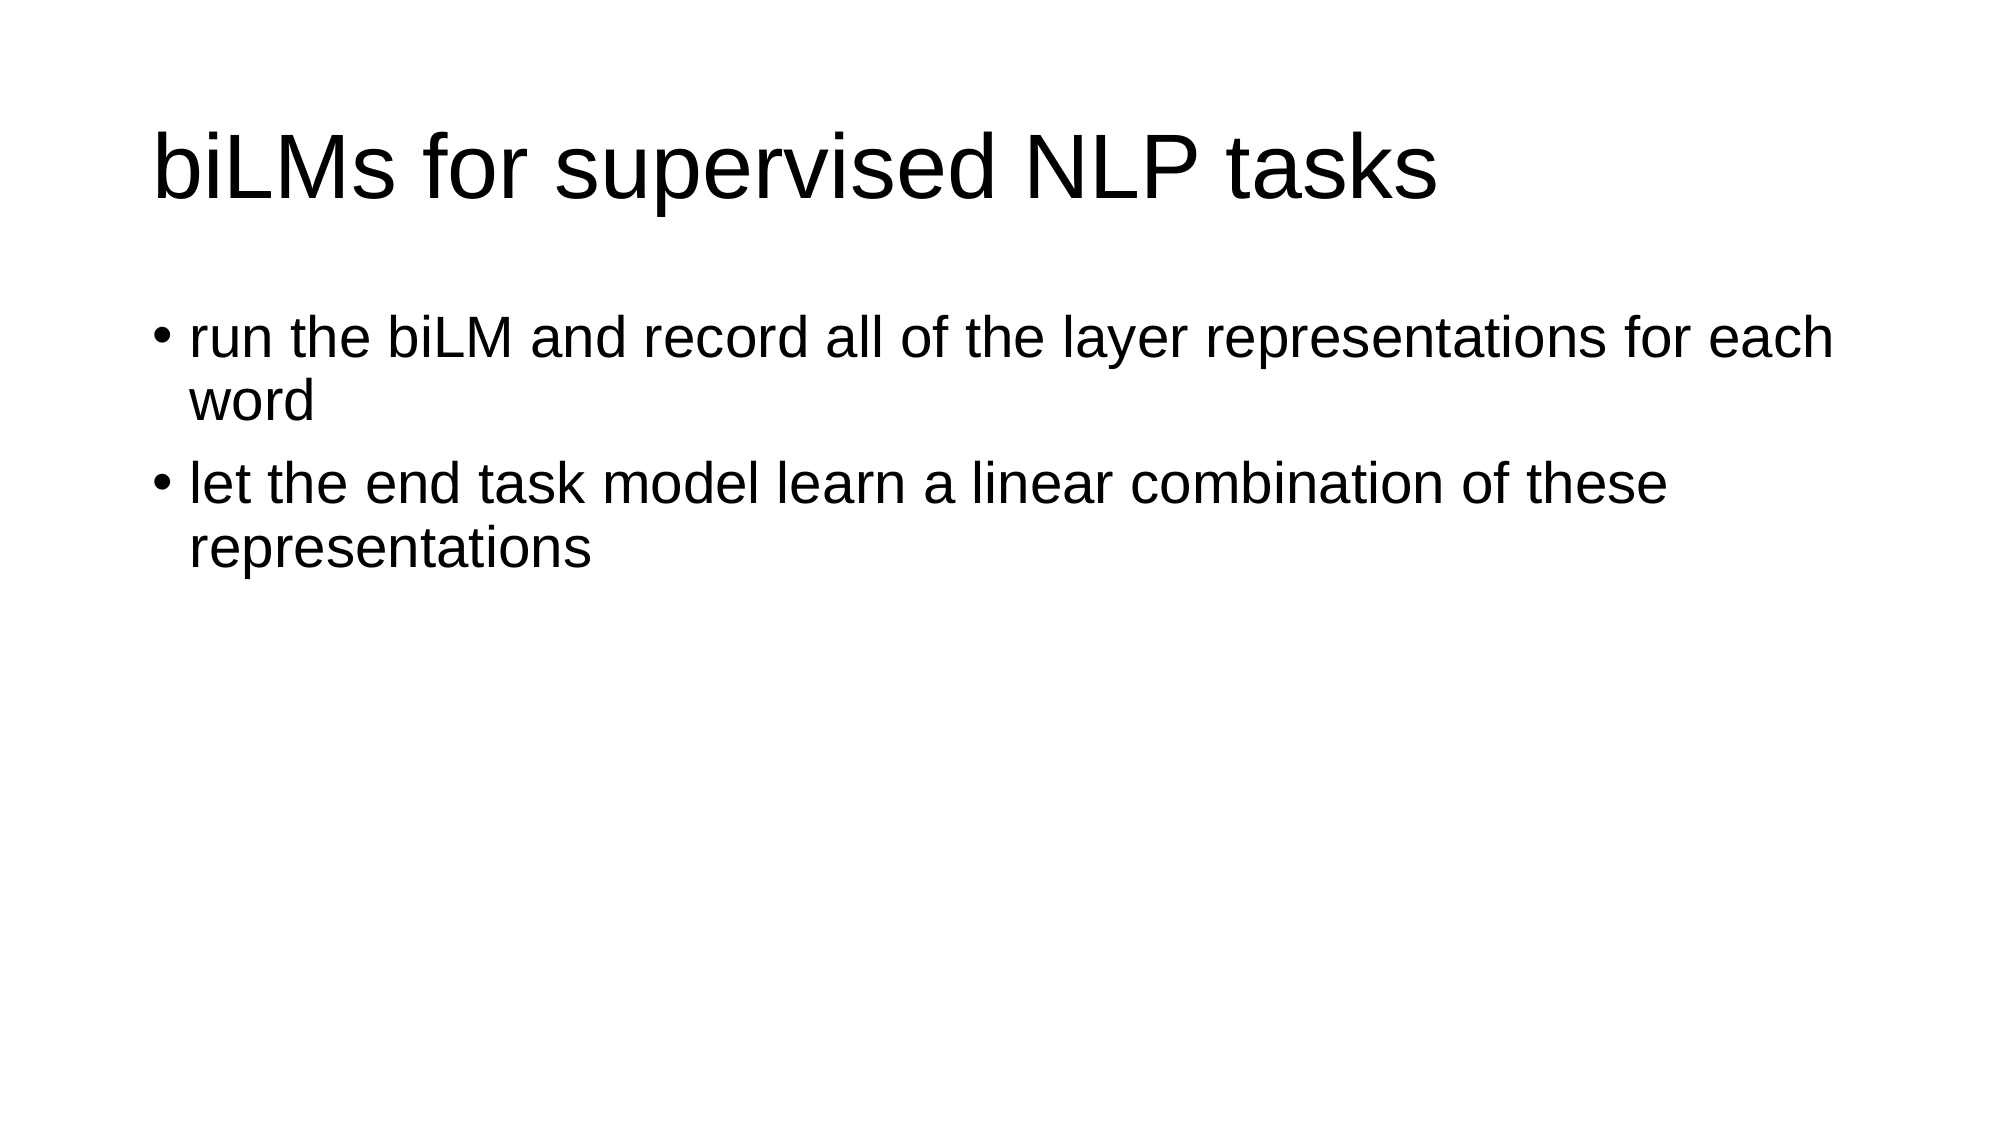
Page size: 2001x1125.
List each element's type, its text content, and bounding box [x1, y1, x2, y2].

title biLMs for supervised NLP tasks [137, 59, 1863, 278]
list run the biLM and record all of the layer representations for each word let the end task model learn a linear combination of these representations [137, 299, 1863, 1014]
